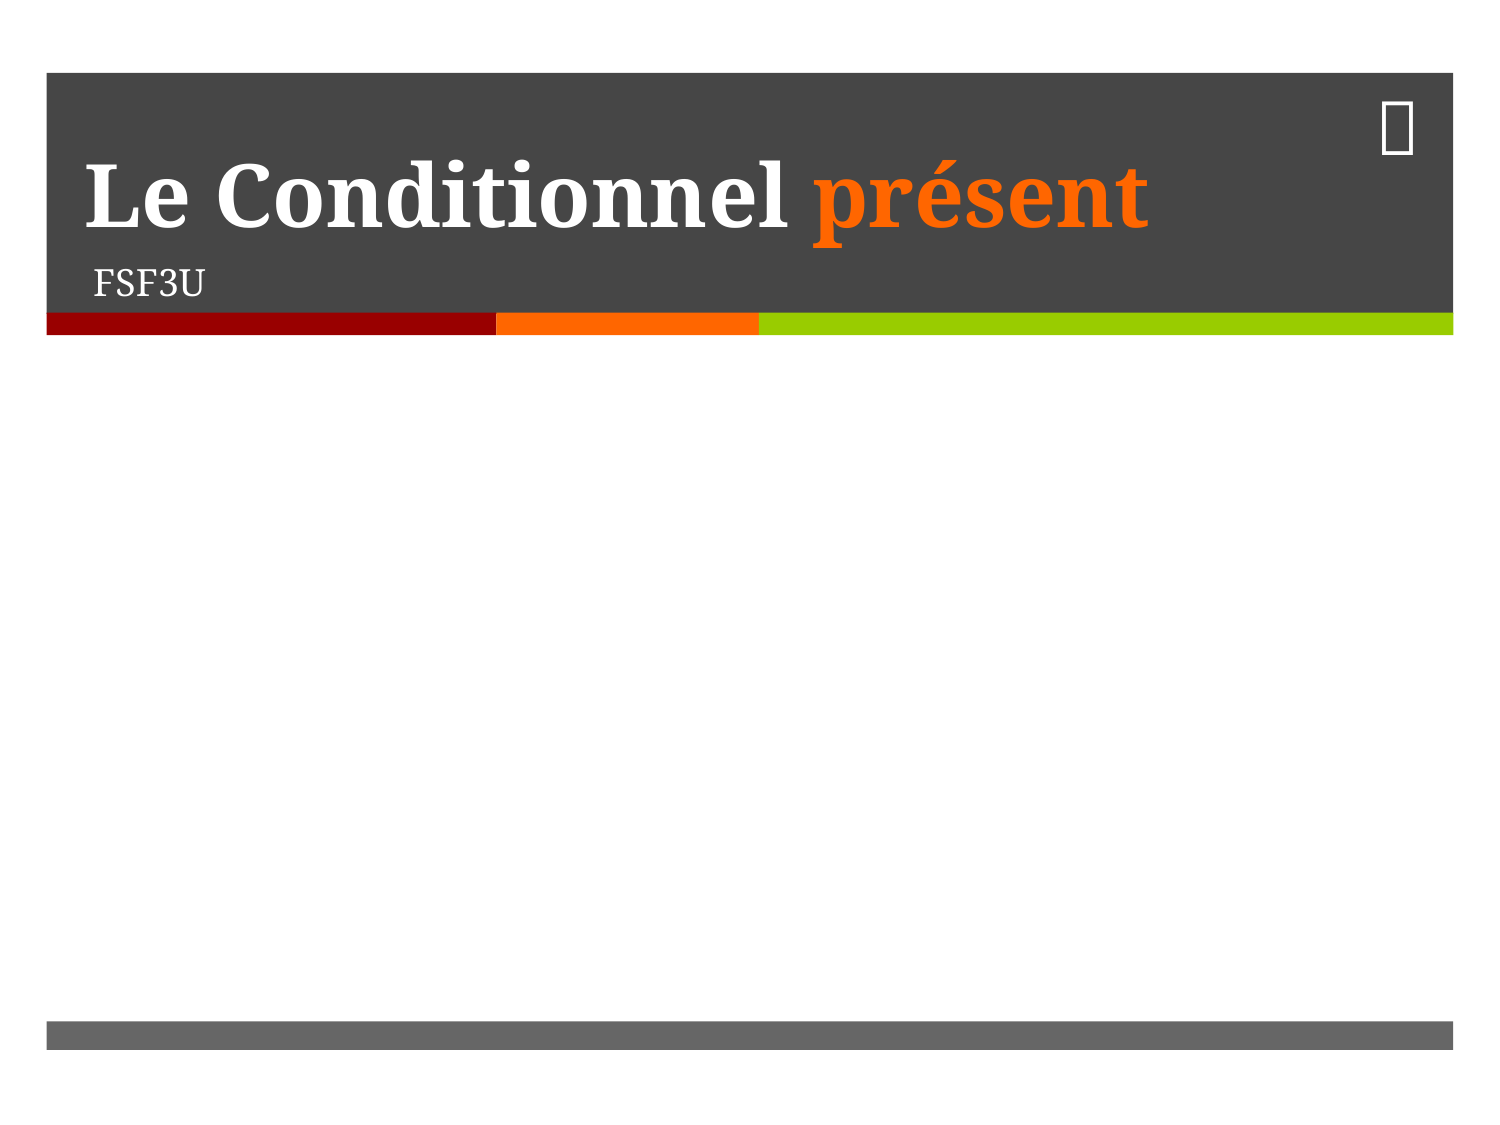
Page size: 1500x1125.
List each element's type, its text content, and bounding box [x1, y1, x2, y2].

subtitle FSF3U [78, 251, 1351, 331]
title Le Conditionnel présent [69, 73, 1351, 253]
